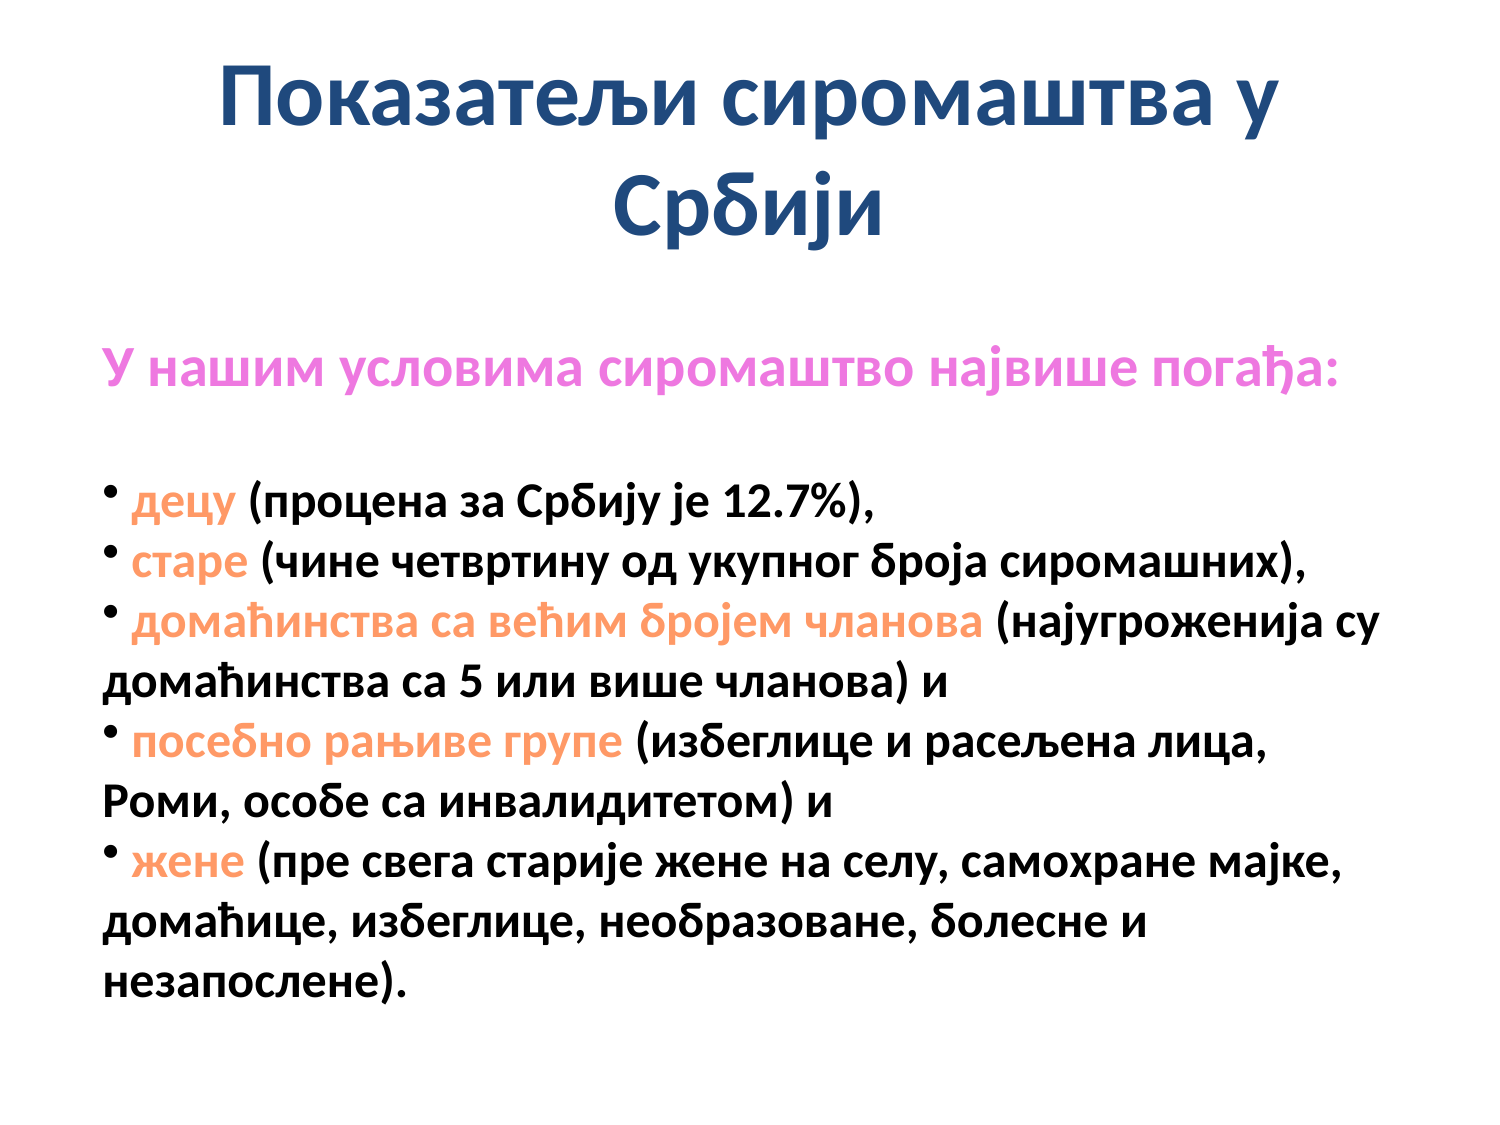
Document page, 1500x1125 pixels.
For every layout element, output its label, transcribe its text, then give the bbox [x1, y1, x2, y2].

text_box Показатељи сиромаштва у Србији [74, 50, 1425, 238]
text_box У нашим условима сиромаштво највише погађа: децу (процена за Србију је 12.7%), старе (чине четвртину од укупног броја сиромашних), домаћинства са већим бројем чланова (најугроженија су домаћинства са 5 или више чланова) и посебно рањиве групе (избеглице и расељена лица, Роми, особе са инвалидитетом) и жене (пре свега старије жене на селу, самохране мајке, домаћице, избеглице, необразоване, болесне и незапослене). [87, 320, 1413, 1016]
